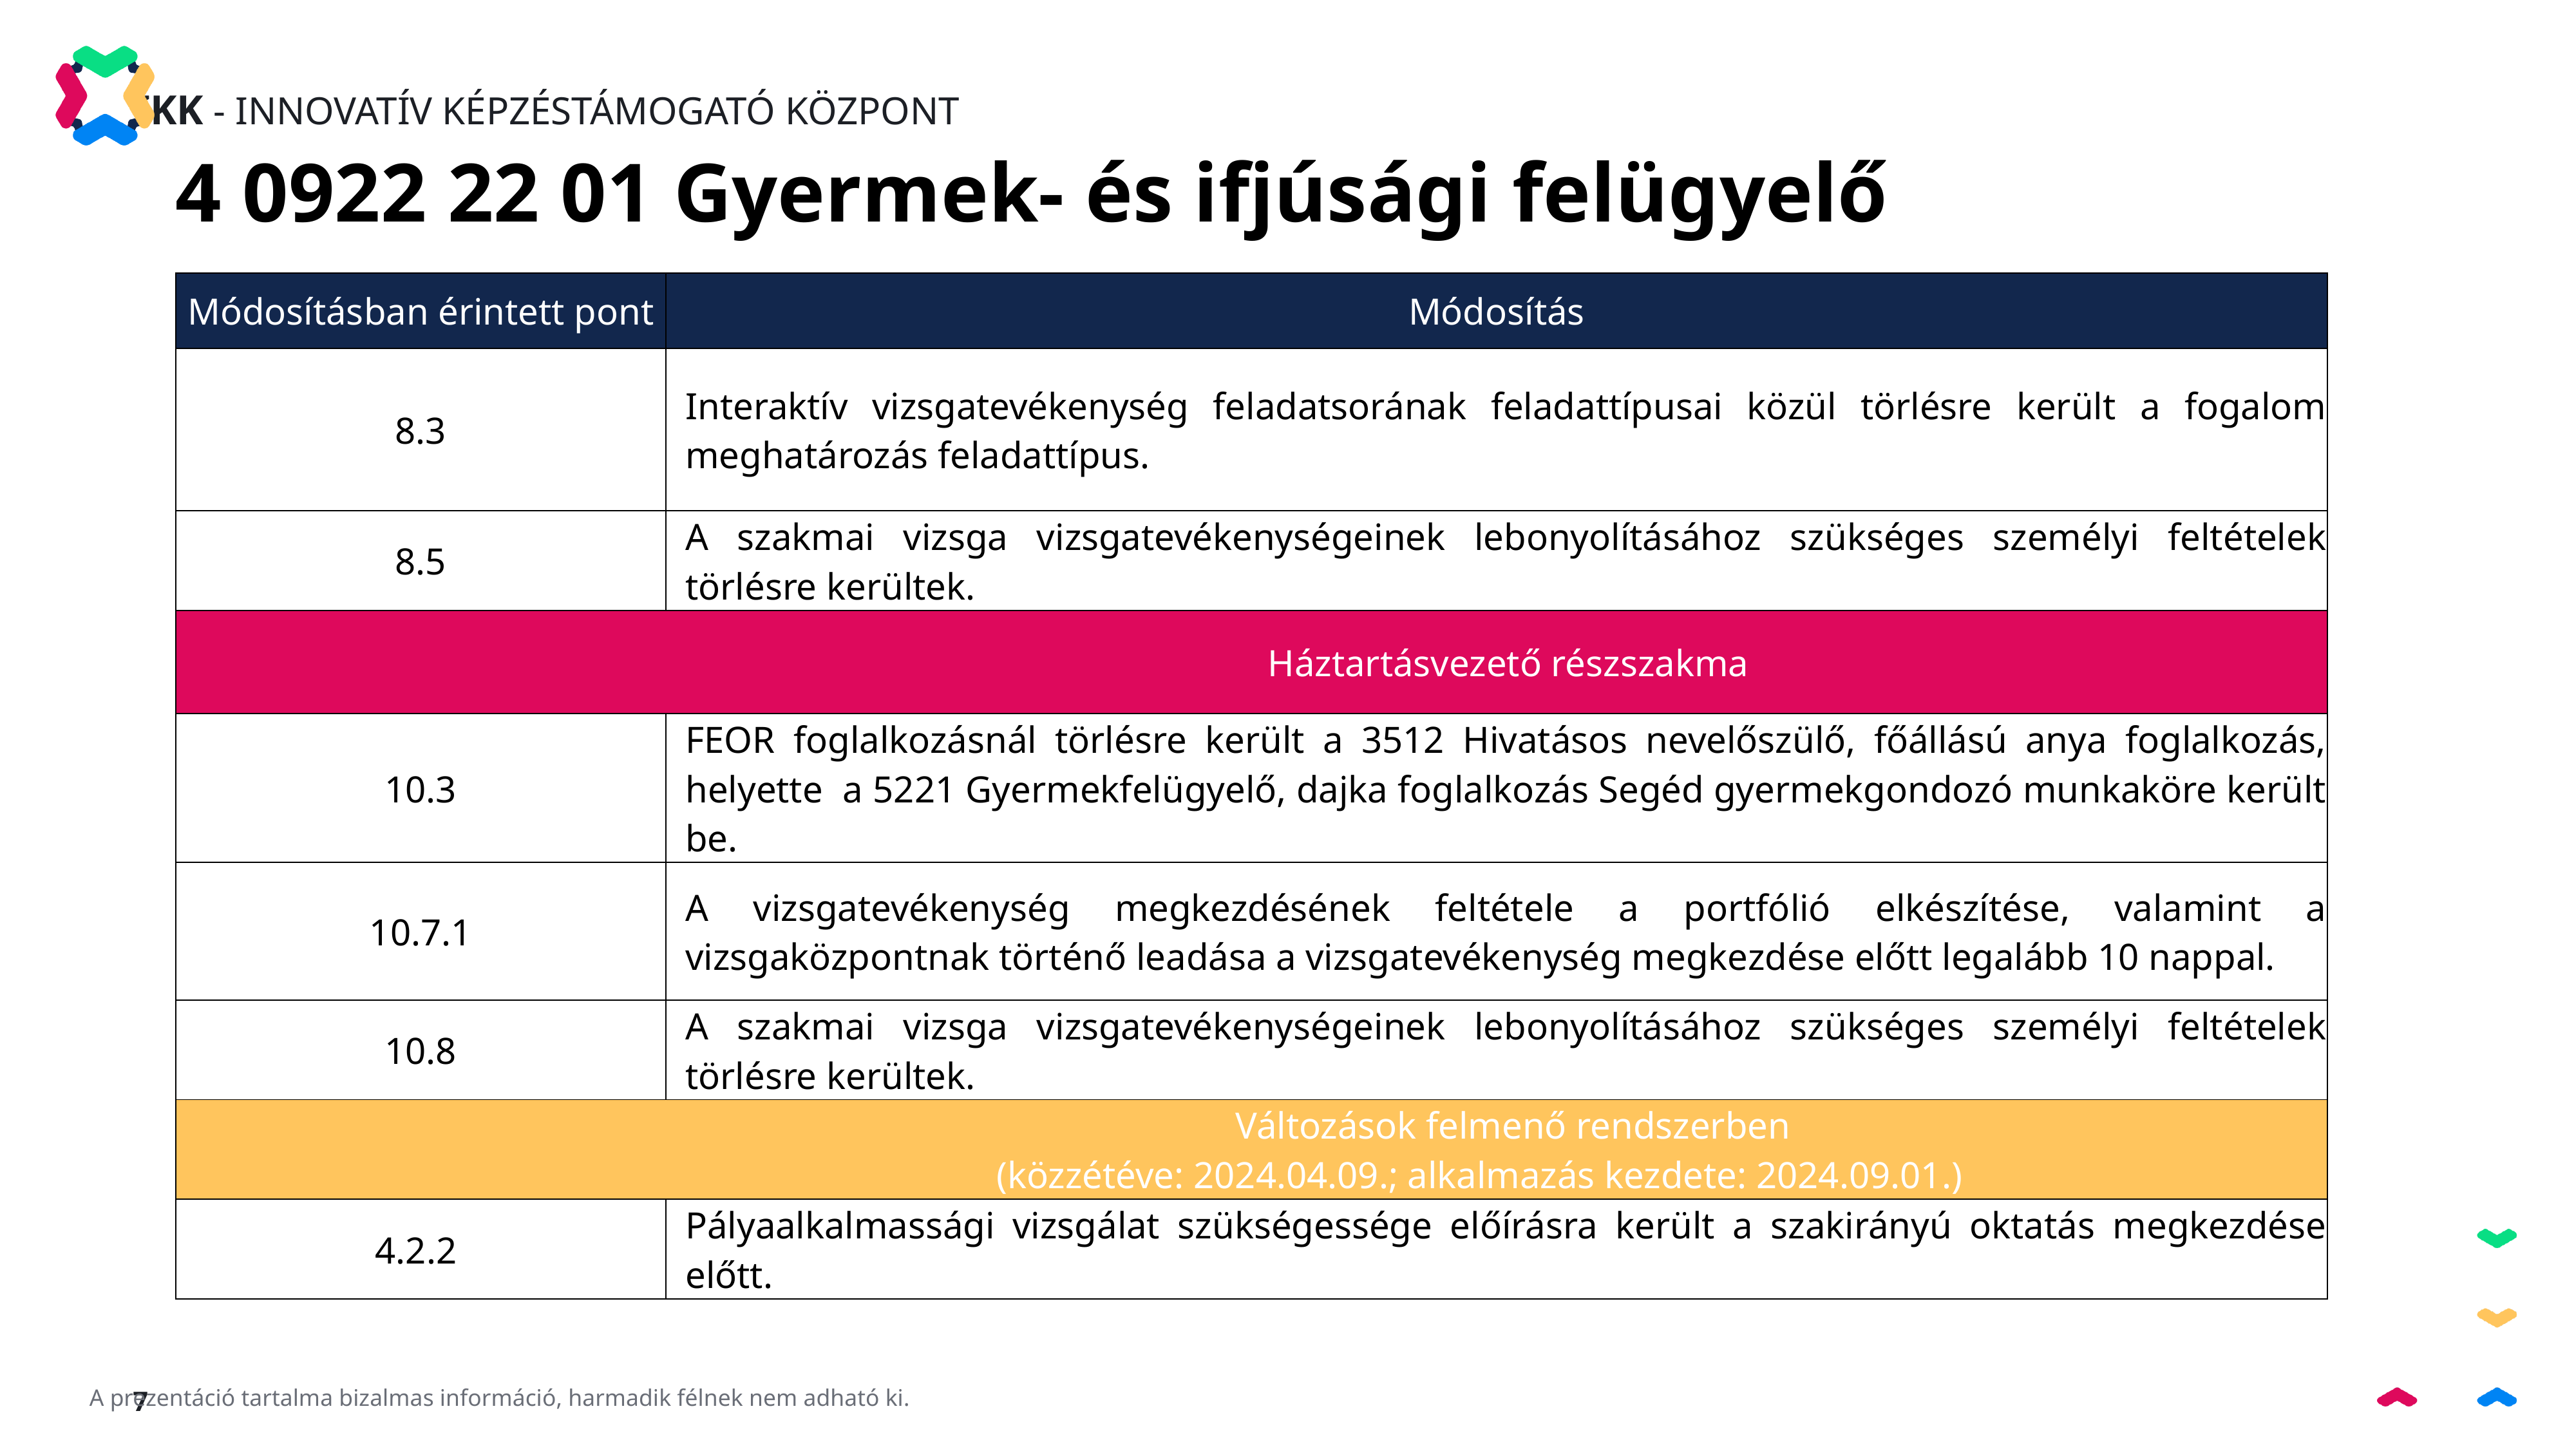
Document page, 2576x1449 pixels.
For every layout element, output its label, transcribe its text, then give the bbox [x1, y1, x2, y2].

table_cell A vizsgatevékenység megkezdésének feltétele a portfólió elkészítése, valamint a vizsgaközpontnak történő leadása a vizsgatevékenység megkezdése előtt legalább 10 nappal. [667, 863, 2327, 999]
table_cell A szakmai vizsga vizsgatevékenységeinek lebonyolításához szükséges személyi feltételek törlésre kerültek. [667, 1001, 2327, 1099]
table_cell 10.7.1 [176, 863, 665, 999]
table_header Módosítás [667, 274, 2327, 348]
table_cell 4.2.2 [176, 1200, 665, 1298]
table_cell FEOR foglalkozásnál törlésre került a 3512 Hivatásos nevelőszülő, főállású anya foglalkozás, helyette a 5221 Gyermekfelügyelő, dajka foglalkozás Segéd gyermekgondozó munkaköre került be. [667, 714, 2327, 862]
table_cell Pályaalkalmassági vizsgálat szükségessége előírásra került a szakirányú oktatás megkezdése előtt. [667, 1200, 2327, 1298]
table_cell Interaktív vizsgatevékenység feladatsorának feladattípusai közül törlésre került a fogalom meghatározás feladattípus. [667, 349, 2327, 510]
table_header Módosításban érintett pont [176, 274, 665, 348]
table_cell 10.3 [176, 714, 665, 862]
table_cell 8.5 [176, 511, 665, 610]
picture [55, 46, 155, 146]
table_cell 8.3 [176, 349, 665, 510]
table_cell A szakmai vizsga vizsgatevékenységeinek lebonyolításához szükséges személyi feltételek törlésre kerültek. [667, 511, 2327, 610]
picture [2377, 1229, 2517, 1406]
table_cell Változások felmenő rendszerben (közzétéve: 2024.04.09.; alkalmazás kezdete: 2024.09.01.) [176, 1100, 2327, 1198]
table_cell 10.8 [176, 1001, 665, 1099]
list 4 0922 22 01 Gyermek- és ifjúsági felügyelő [175, 141, 2294, 238]
table_cell Háztartásvezető részszakma [176, 611, 2327, 713]
